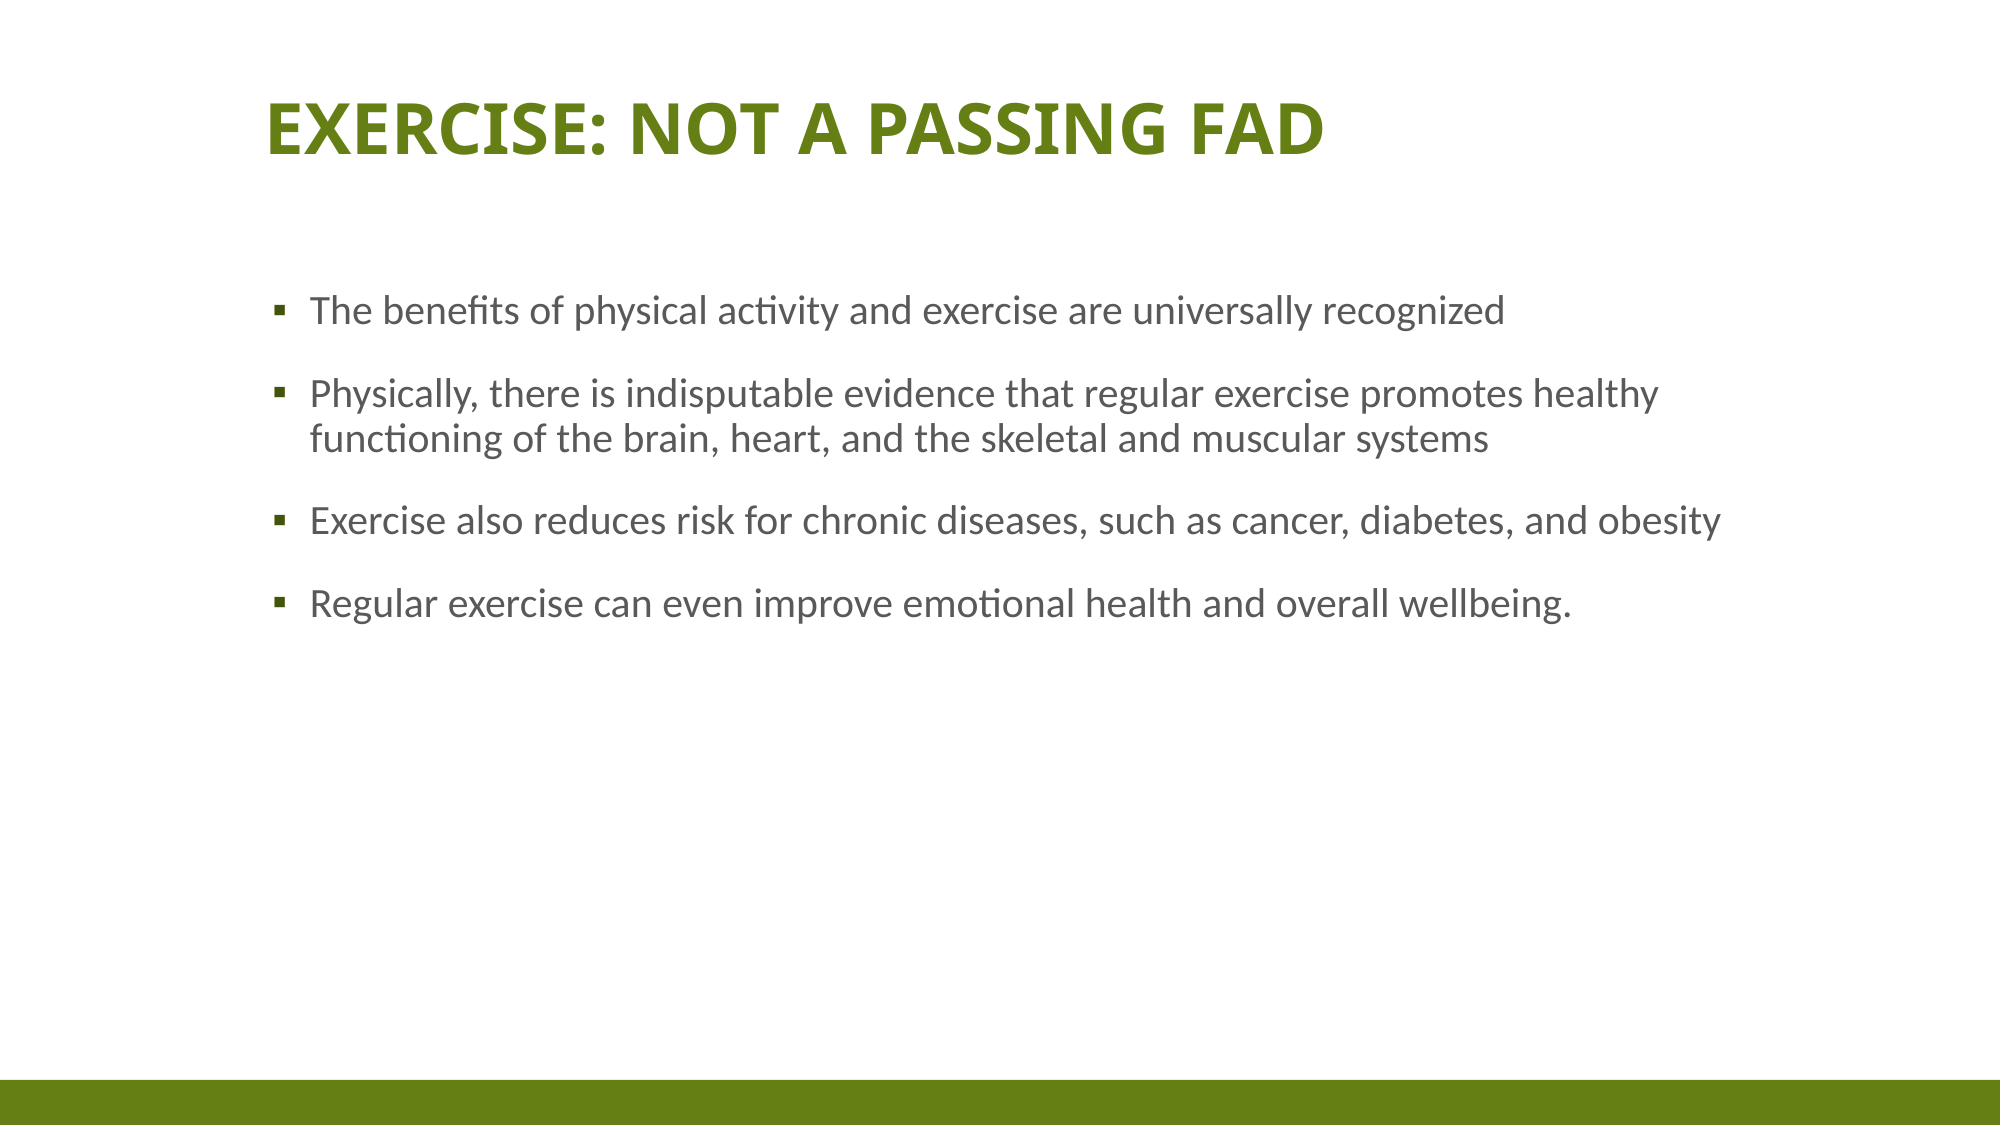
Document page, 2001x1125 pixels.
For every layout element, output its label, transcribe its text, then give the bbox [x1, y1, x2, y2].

title Exercise: Not a Passing Fad [249, 75, 1750, 263]
list The benefits of physical activity and exercise are universally recognized Physically, there is indisputable evidence that regular exercise promotes healthy functioning of the brain, heart, and the skeletal and muscular systems Exercise also reduces risk for chronic diseases, such as cancer, diabetes, and obesity Regular exercise can even improve emotional health and overall wellbeing. [249, 281, 1750, 1013]
